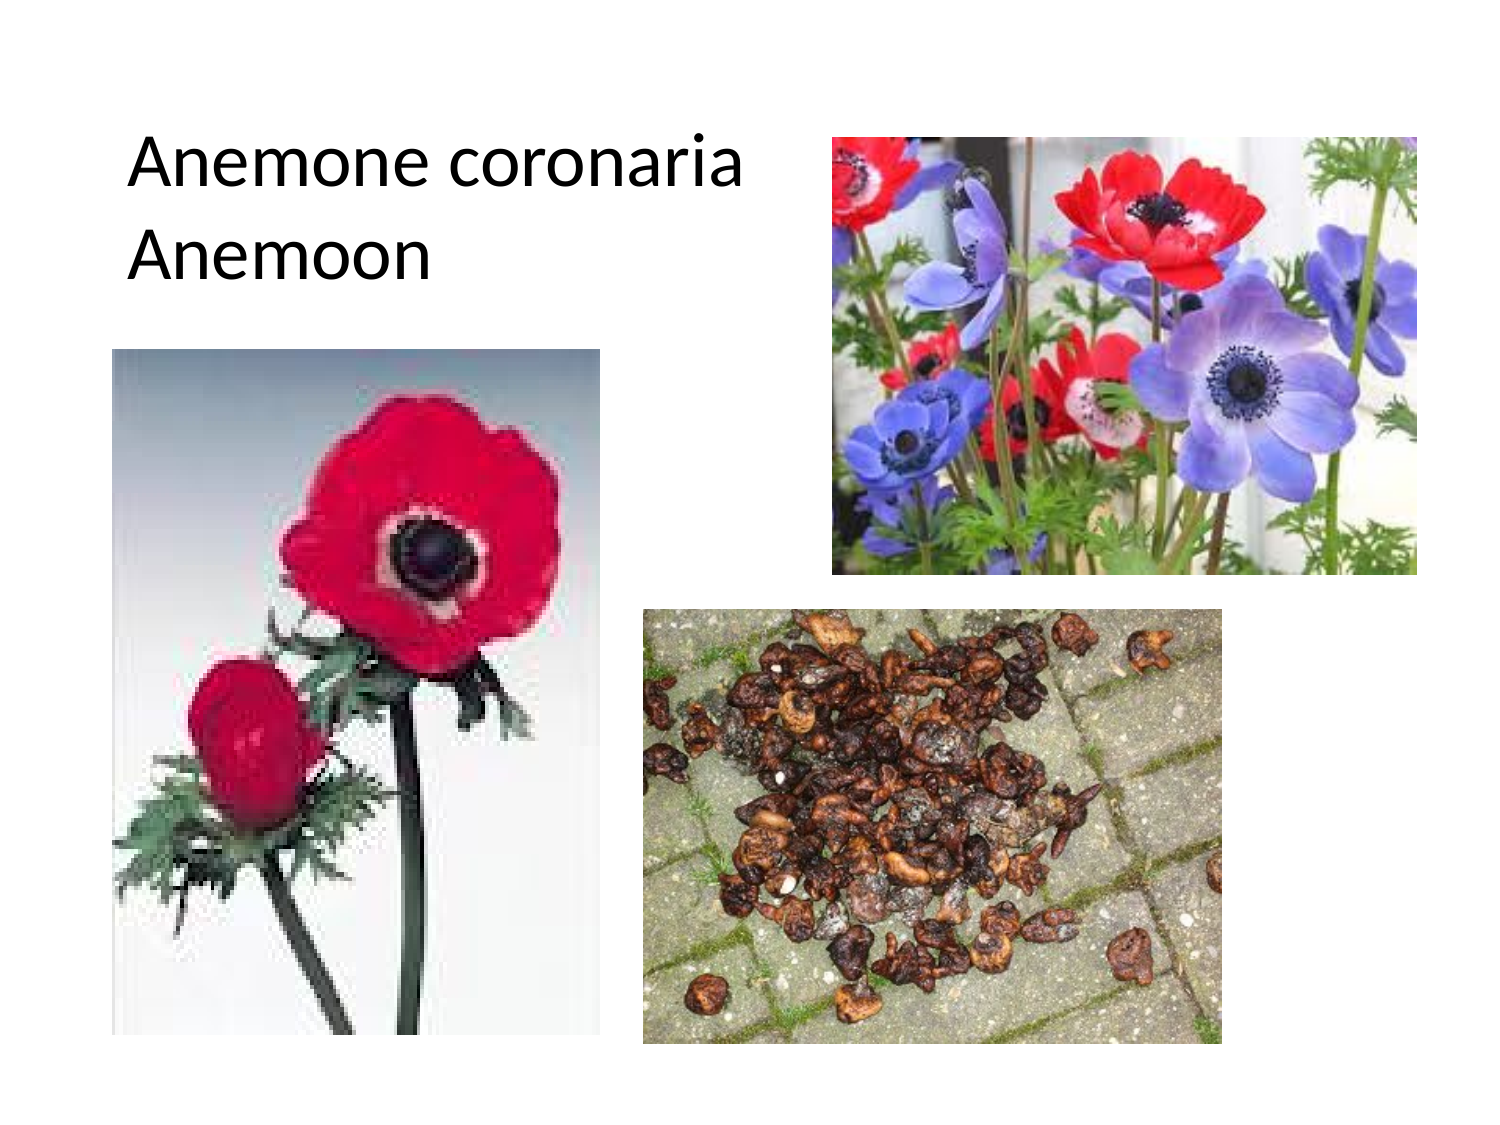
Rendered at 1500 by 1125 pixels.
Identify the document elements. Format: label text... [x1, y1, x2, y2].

title Anemone coronaria Anemoon [112, 101, 1388, 303]
picture [643, 609, 1222, 1045]
picture [832, 136, 1417, 575]
picture [111, 349, 600, 1036]
